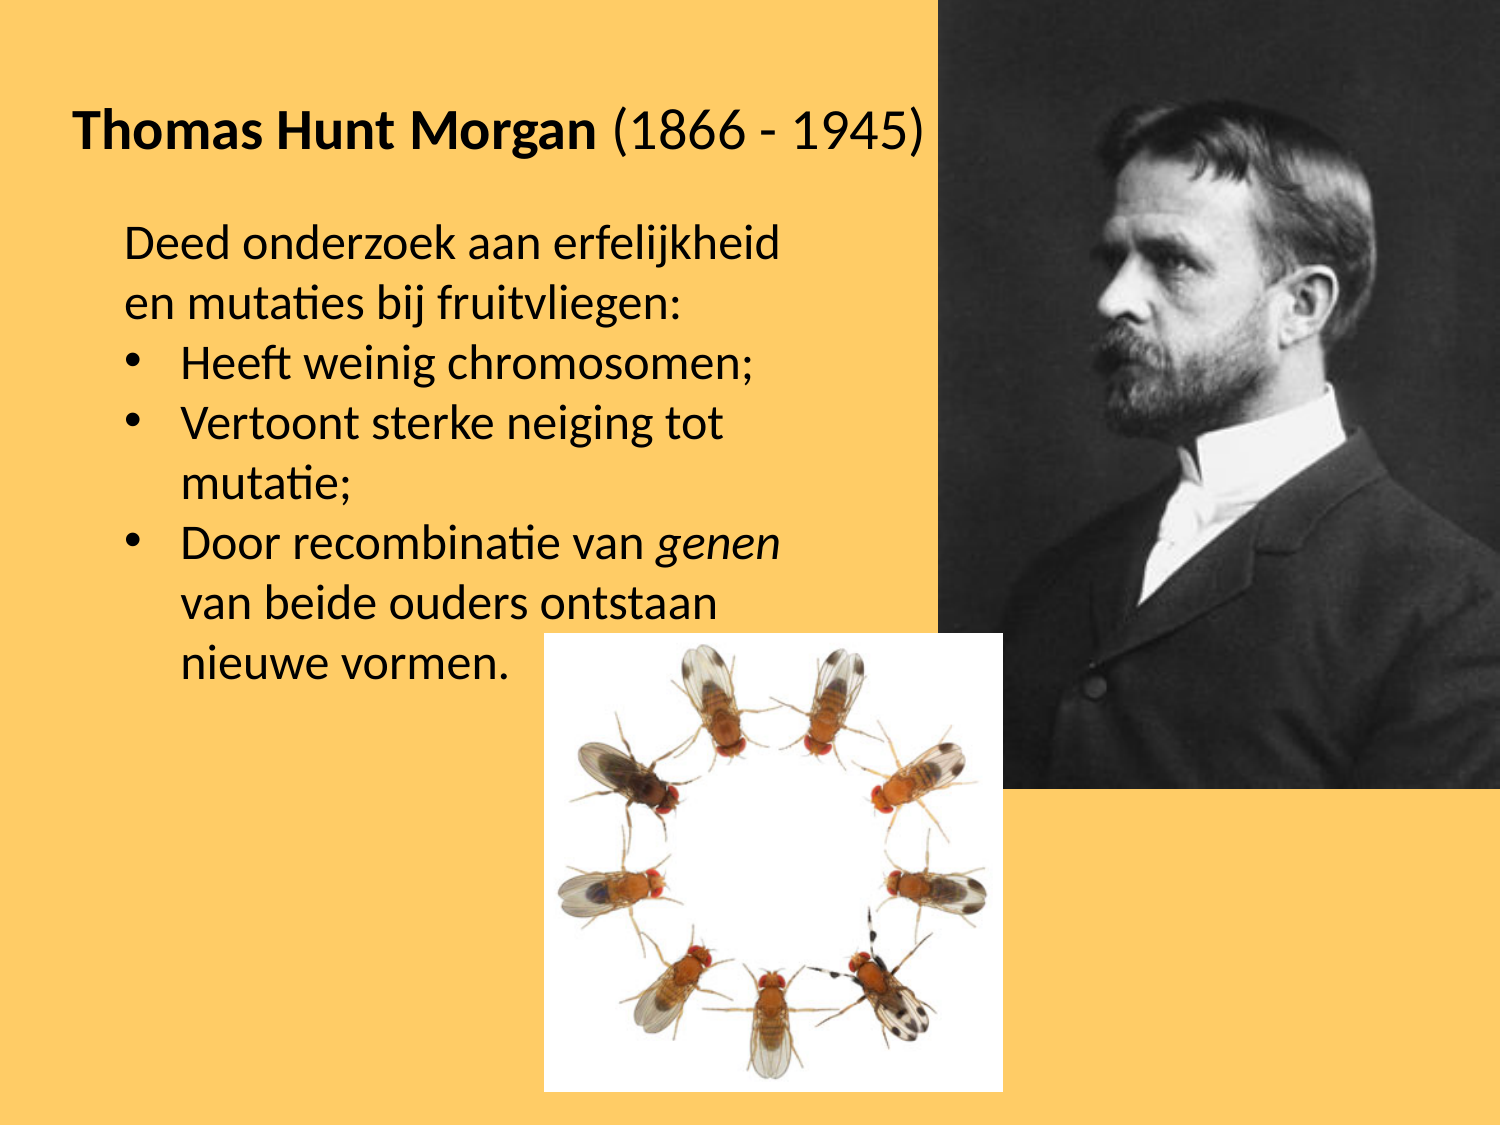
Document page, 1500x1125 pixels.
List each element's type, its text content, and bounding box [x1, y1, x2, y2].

text_box Thomas Hunt Morgan (1866 - 1945) [58, 83, 933, 169]
picture [544, 0, 1500, 1093]
text_box Deed onderzoek aan erfelijkheid en mutaties bij fruitvliegen: Heeft weinig chromosomen; Vertoont sterke neiging tot mutatie; Door recombinatie van genen van beide ouders ontstaan nieuwe vormen. [109, 201, 857, 697]
